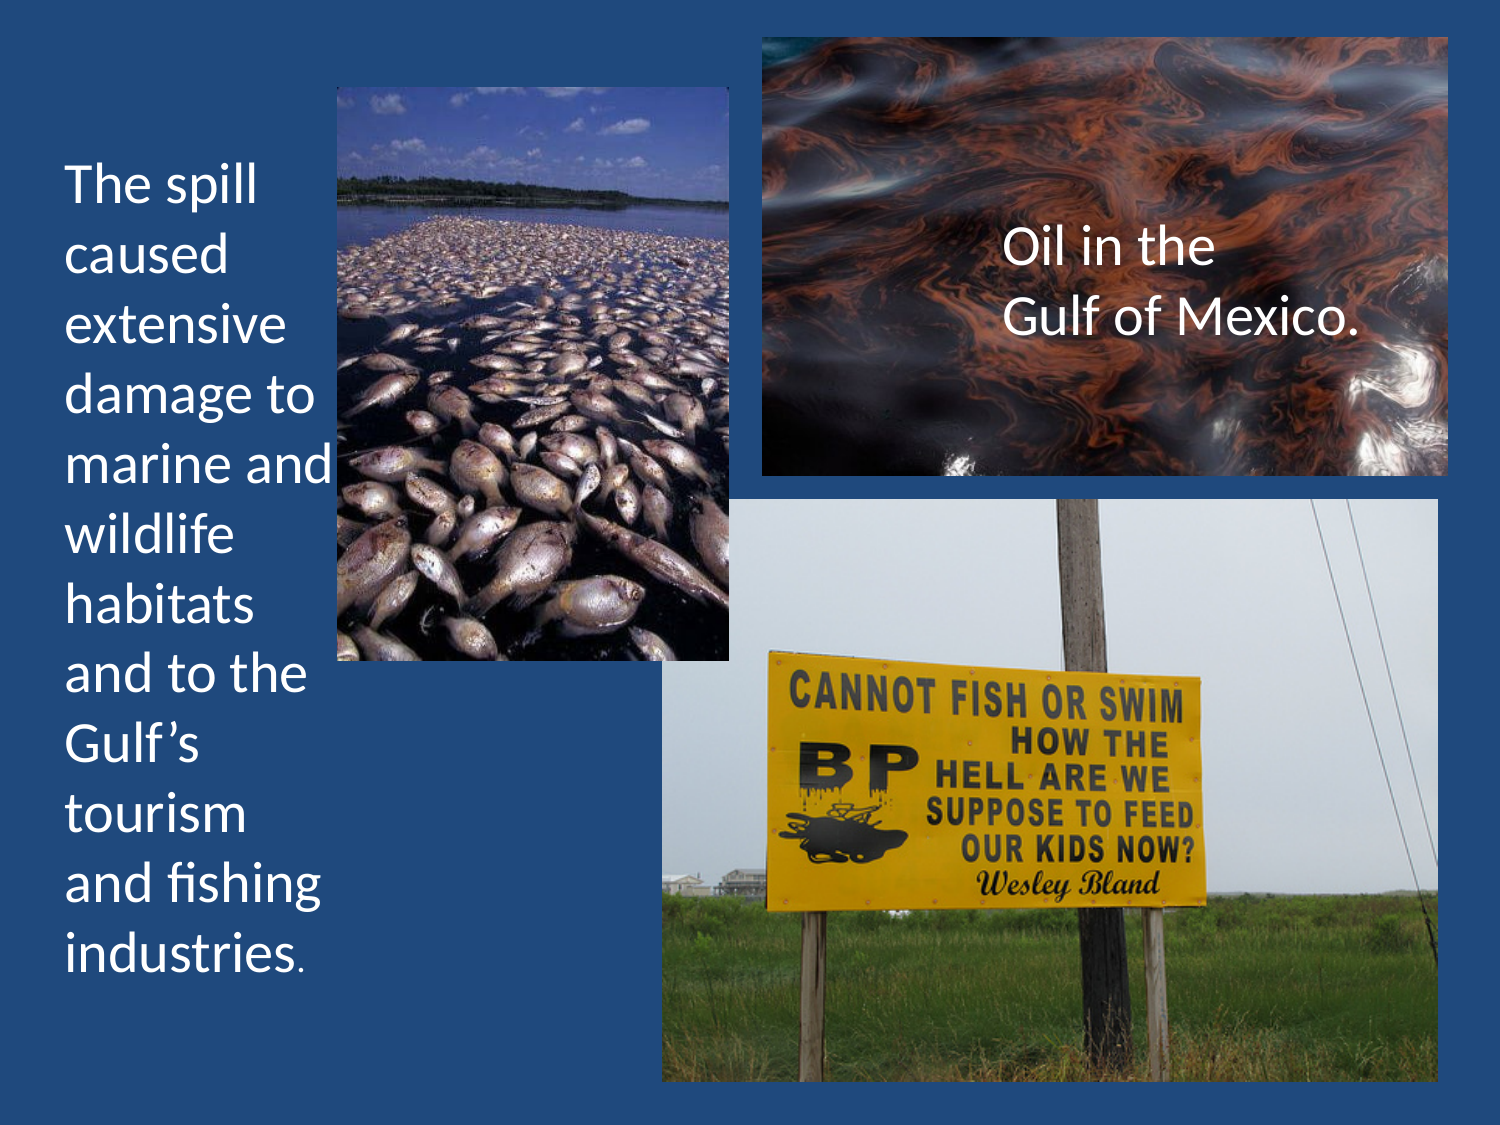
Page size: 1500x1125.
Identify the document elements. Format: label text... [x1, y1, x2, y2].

text_box The spill caused extensive damage to marine and wildlife habitats and to the Gulf’s tourism and fishing industries. [49, 137, 350, 992]
picture [337, 87, 1438, 1082]
picture [762, 37, 1449, 476]
